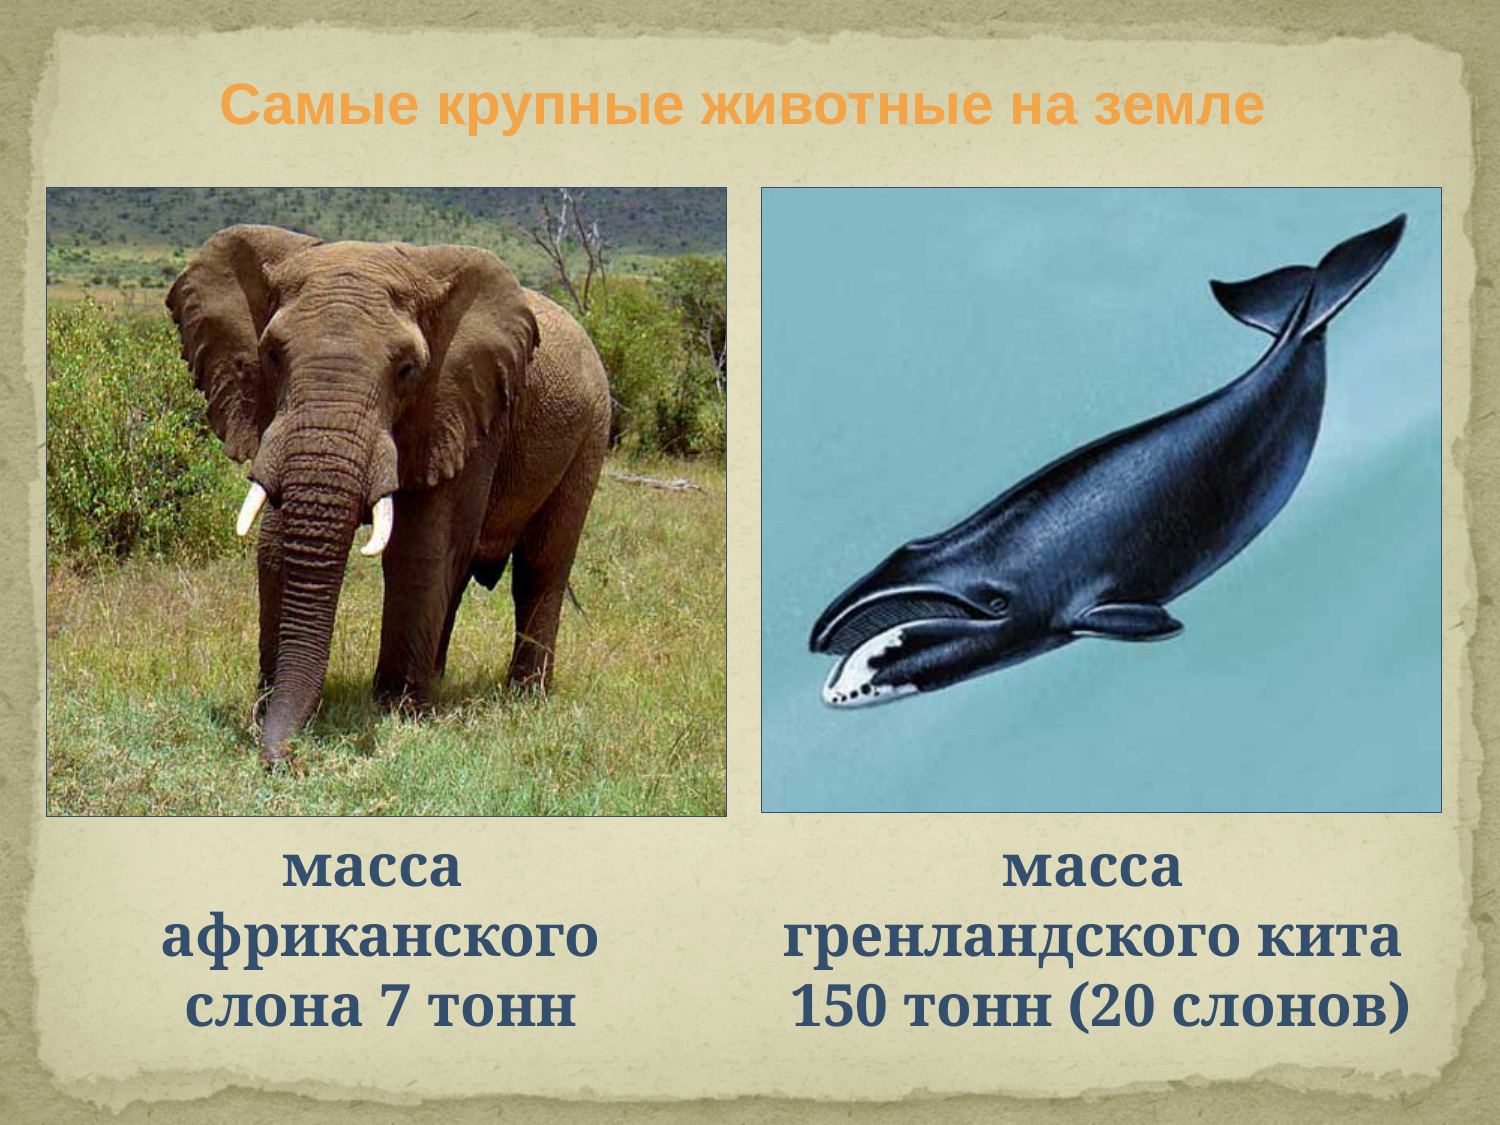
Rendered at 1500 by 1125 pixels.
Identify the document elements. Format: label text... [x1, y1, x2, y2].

picture [47, 188, 727, 817]
picture [762, 188, 1442, 813]
text_box масса африканского слона 7 тонн [58, 827, 703, 1045]
text_box Самые крупные животные на земле [204, 58, 1282, 144]
text_box масса гренландского кита 150 тонн (20 слонов) [749, 820, 1453, 1045]
